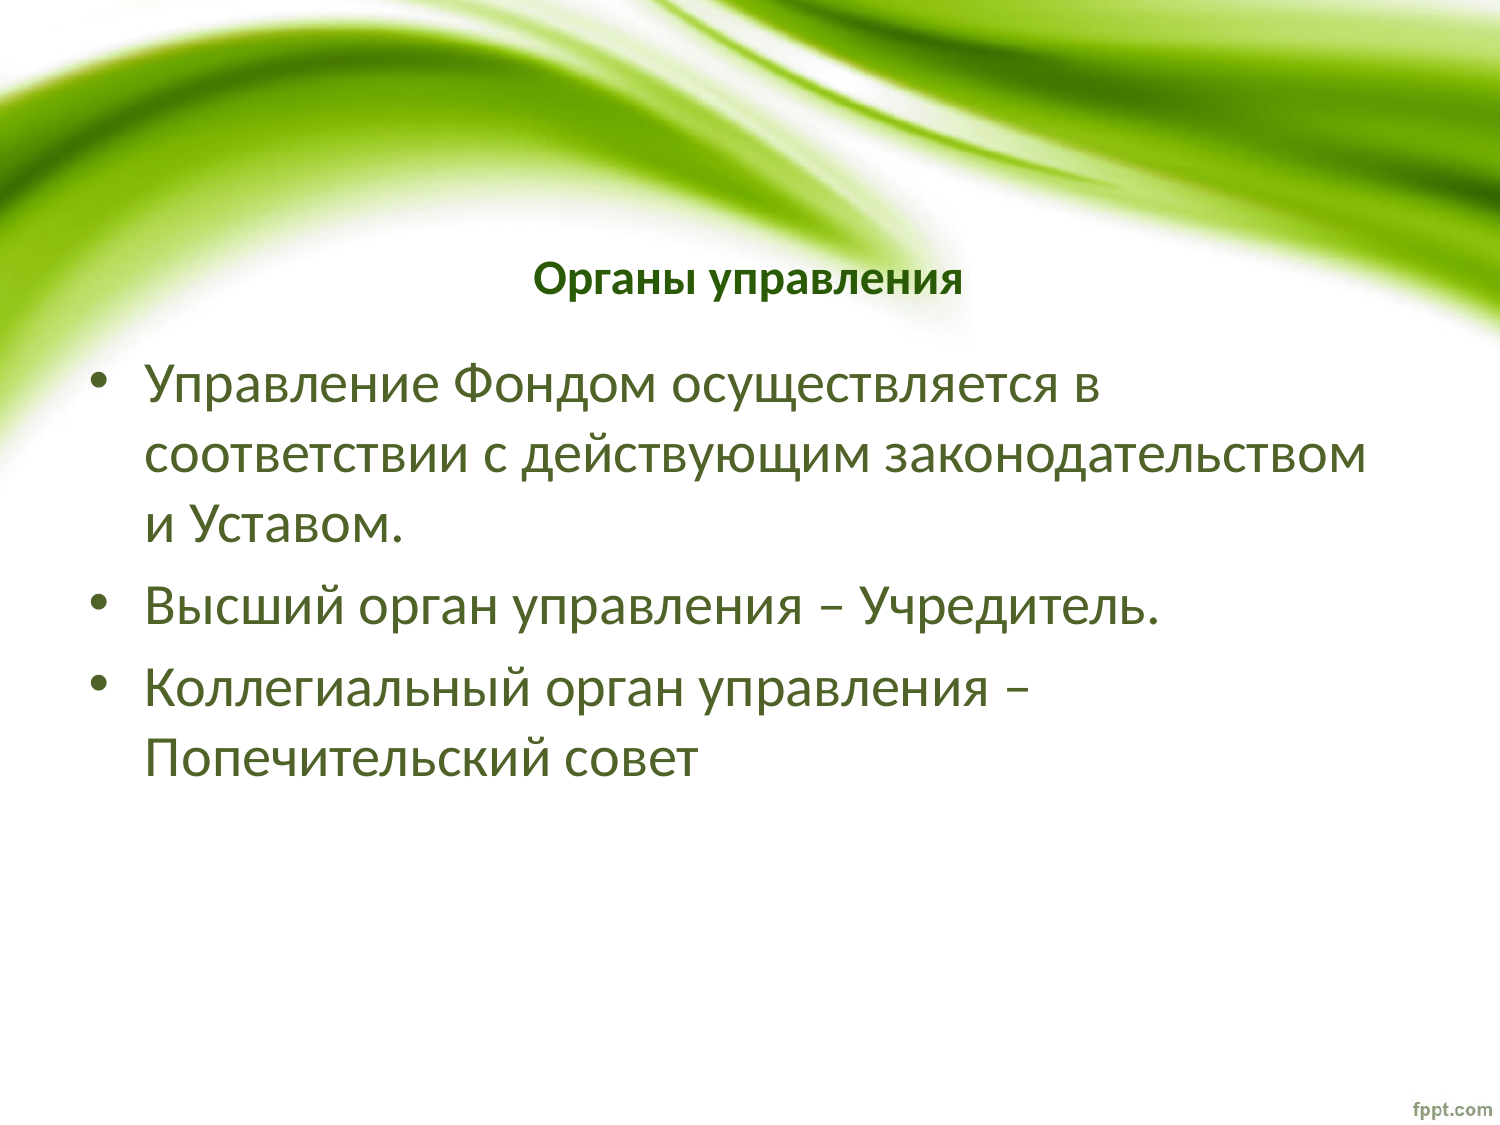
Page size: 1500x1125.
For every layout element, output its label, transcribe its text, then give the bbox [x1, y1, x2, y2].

title Органы управления [73, 236, 1424, 312]
picture [0, 0, 1500, 1125]
list Управление Фондом осуществляется в соответствии с действующим законодательством и Уставом. Высший орган управления – Учредитель. Коллегиальный орган управления – Попечительский совет [73, 337, 1424, 980]
